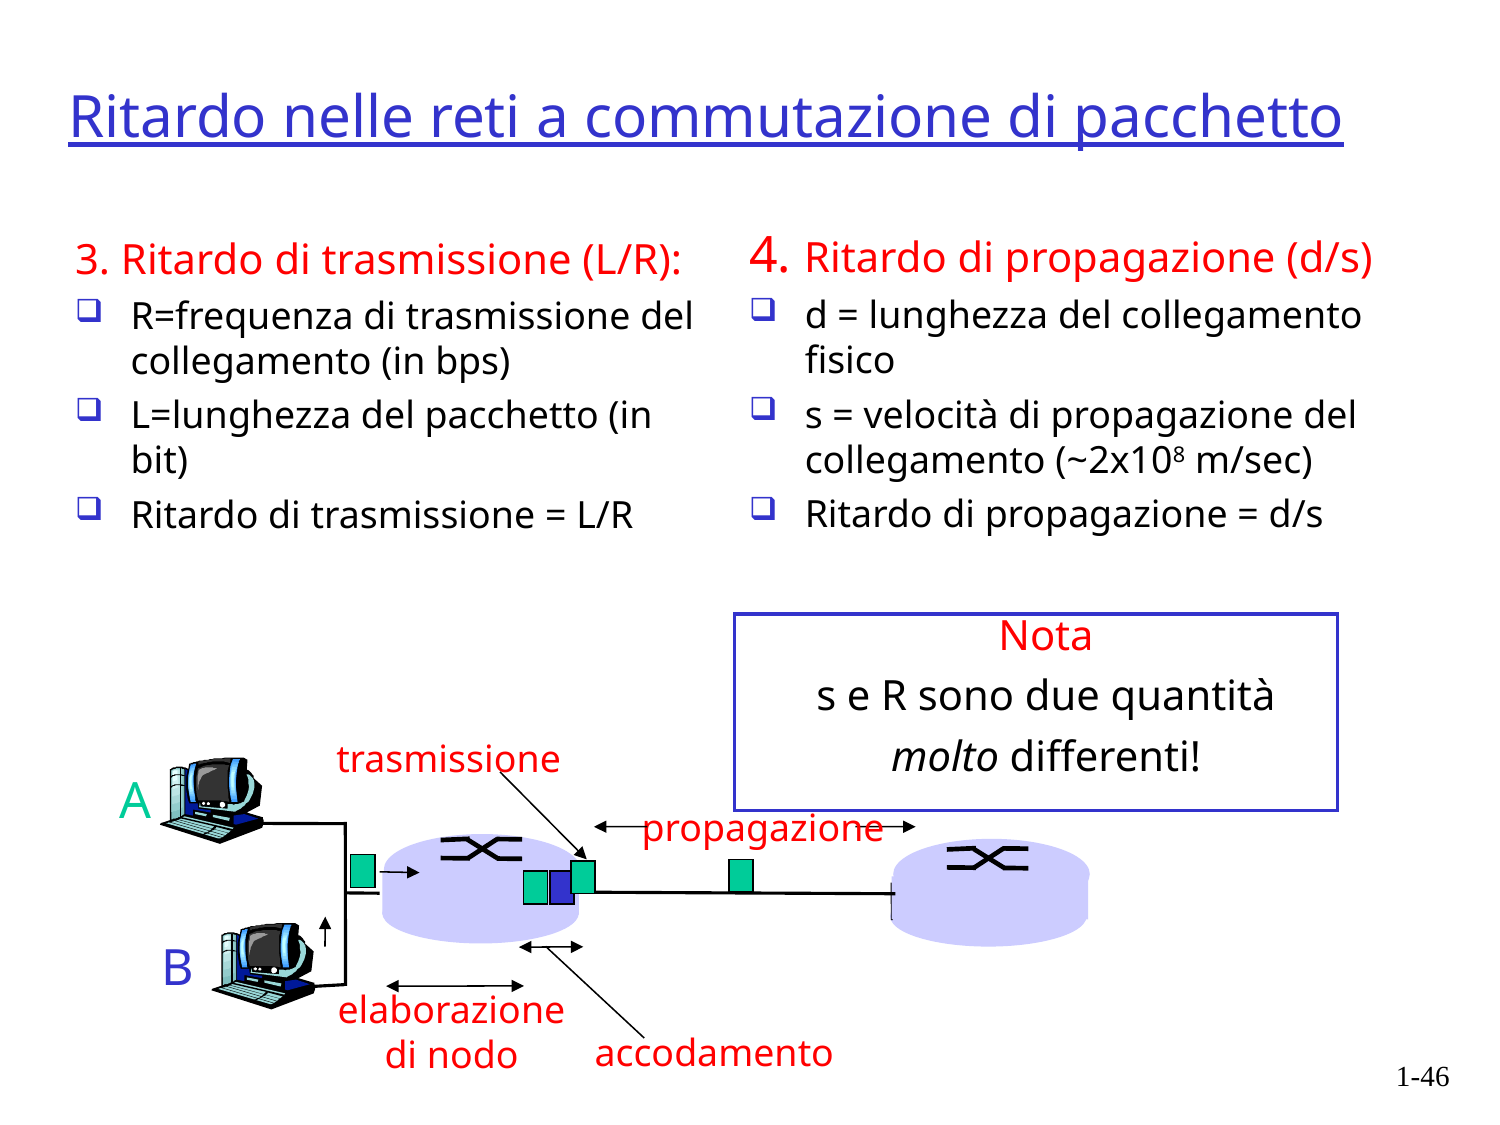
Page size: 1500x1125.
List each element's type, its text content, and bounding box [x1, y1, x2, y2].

list 3. Ritardo di trasmissione (L/R): R=frequenza di trasmissione del collegamento (in bps)‏ L=lunghezza del pacchetto (in bit)‏ Ritardo di trasmissione = L/R [59, 224, 724, 637]
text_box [102, 726, 1090, 1085]
slide_number 1-46 [1362, 1049, 1465, 1125]
title Ritardo nelle reti a commutazione di pacchetto [53, 20, 1395, 209]
list 4. Ritardo di propagazione (d/s) d = lunghezza del collegamento fisico s = velocità di propagazione del collegamento (~2x108 m/sec)‏ Ritardo di propagazione = d/s [734, 214, 1416, 693]
text_box Nota s e R sono due quantità molto differenti! [734, 601, 1358, 741]
text_box [734, 614, 1338, 811]
